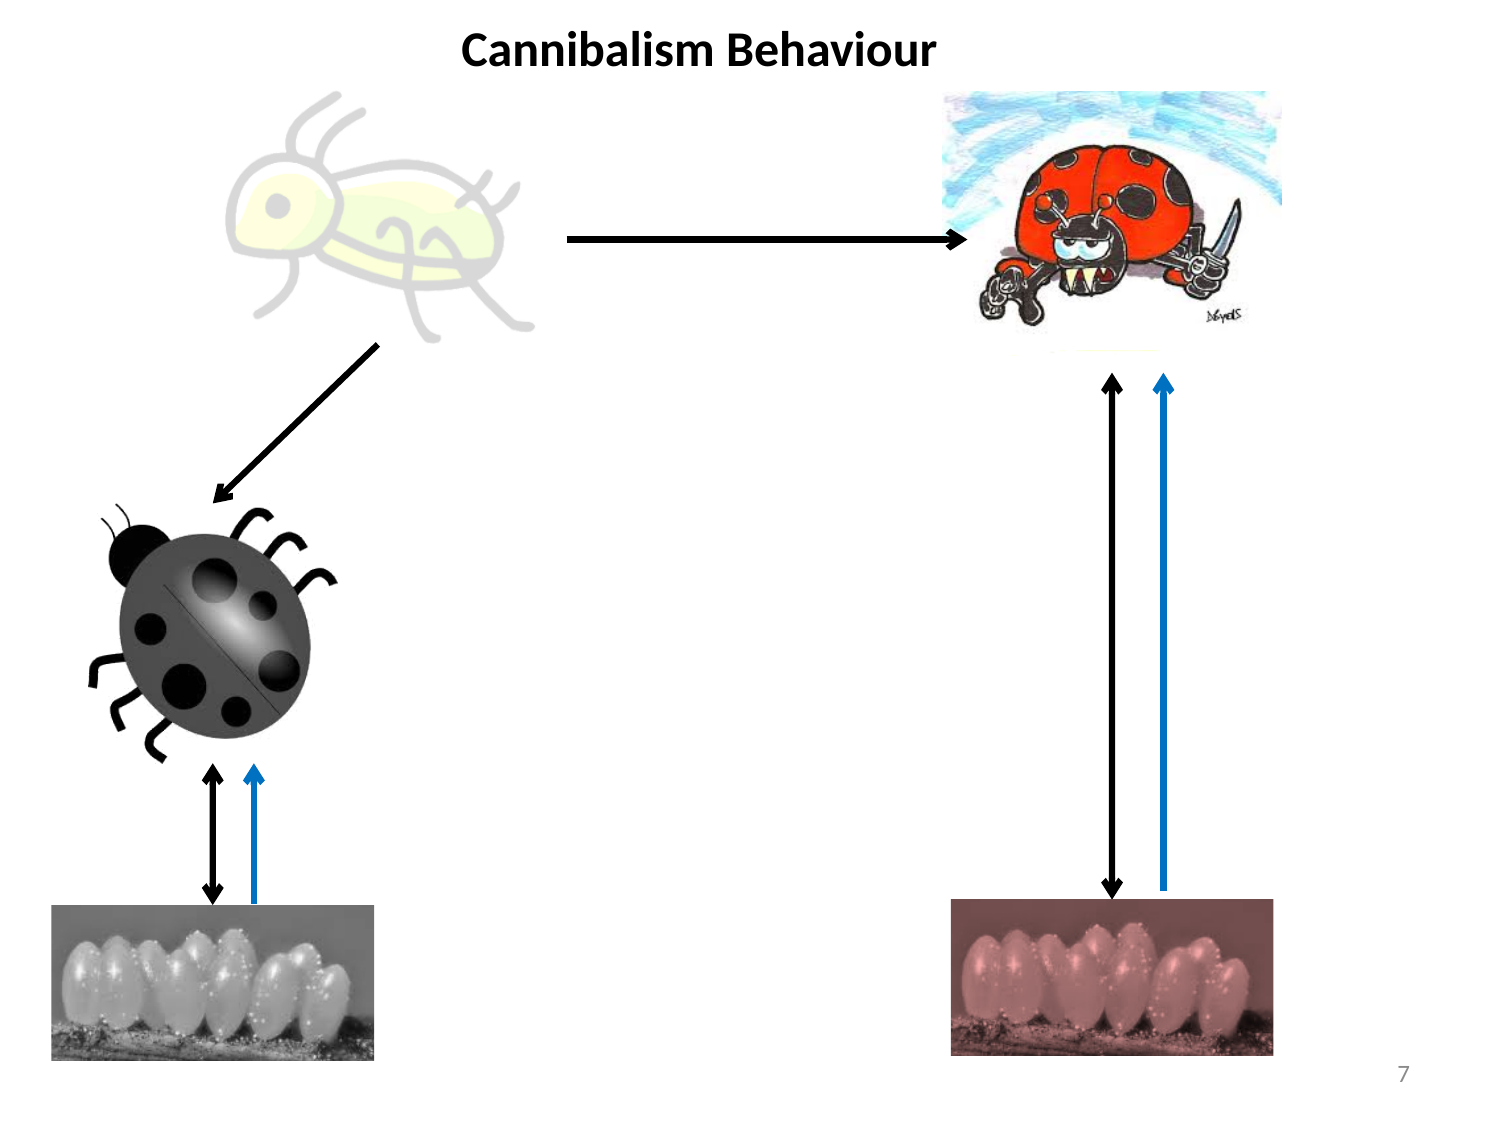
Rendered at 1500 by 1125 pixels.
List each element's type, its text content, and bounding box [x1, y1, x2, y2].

picture [942, 56, 1282, 373]
picture [213, 84, 542, 345]
text_box Cannibalism Behaviour [339, 8, 1060, 84]
slide_number 7 [1074, 1042, 1425, 1103]
picture [88, 503, 338, 763]
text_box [51, 763, 375, 1061]
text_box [950, 381, 1274, 1056]
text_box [212, 344, 379, 504]
